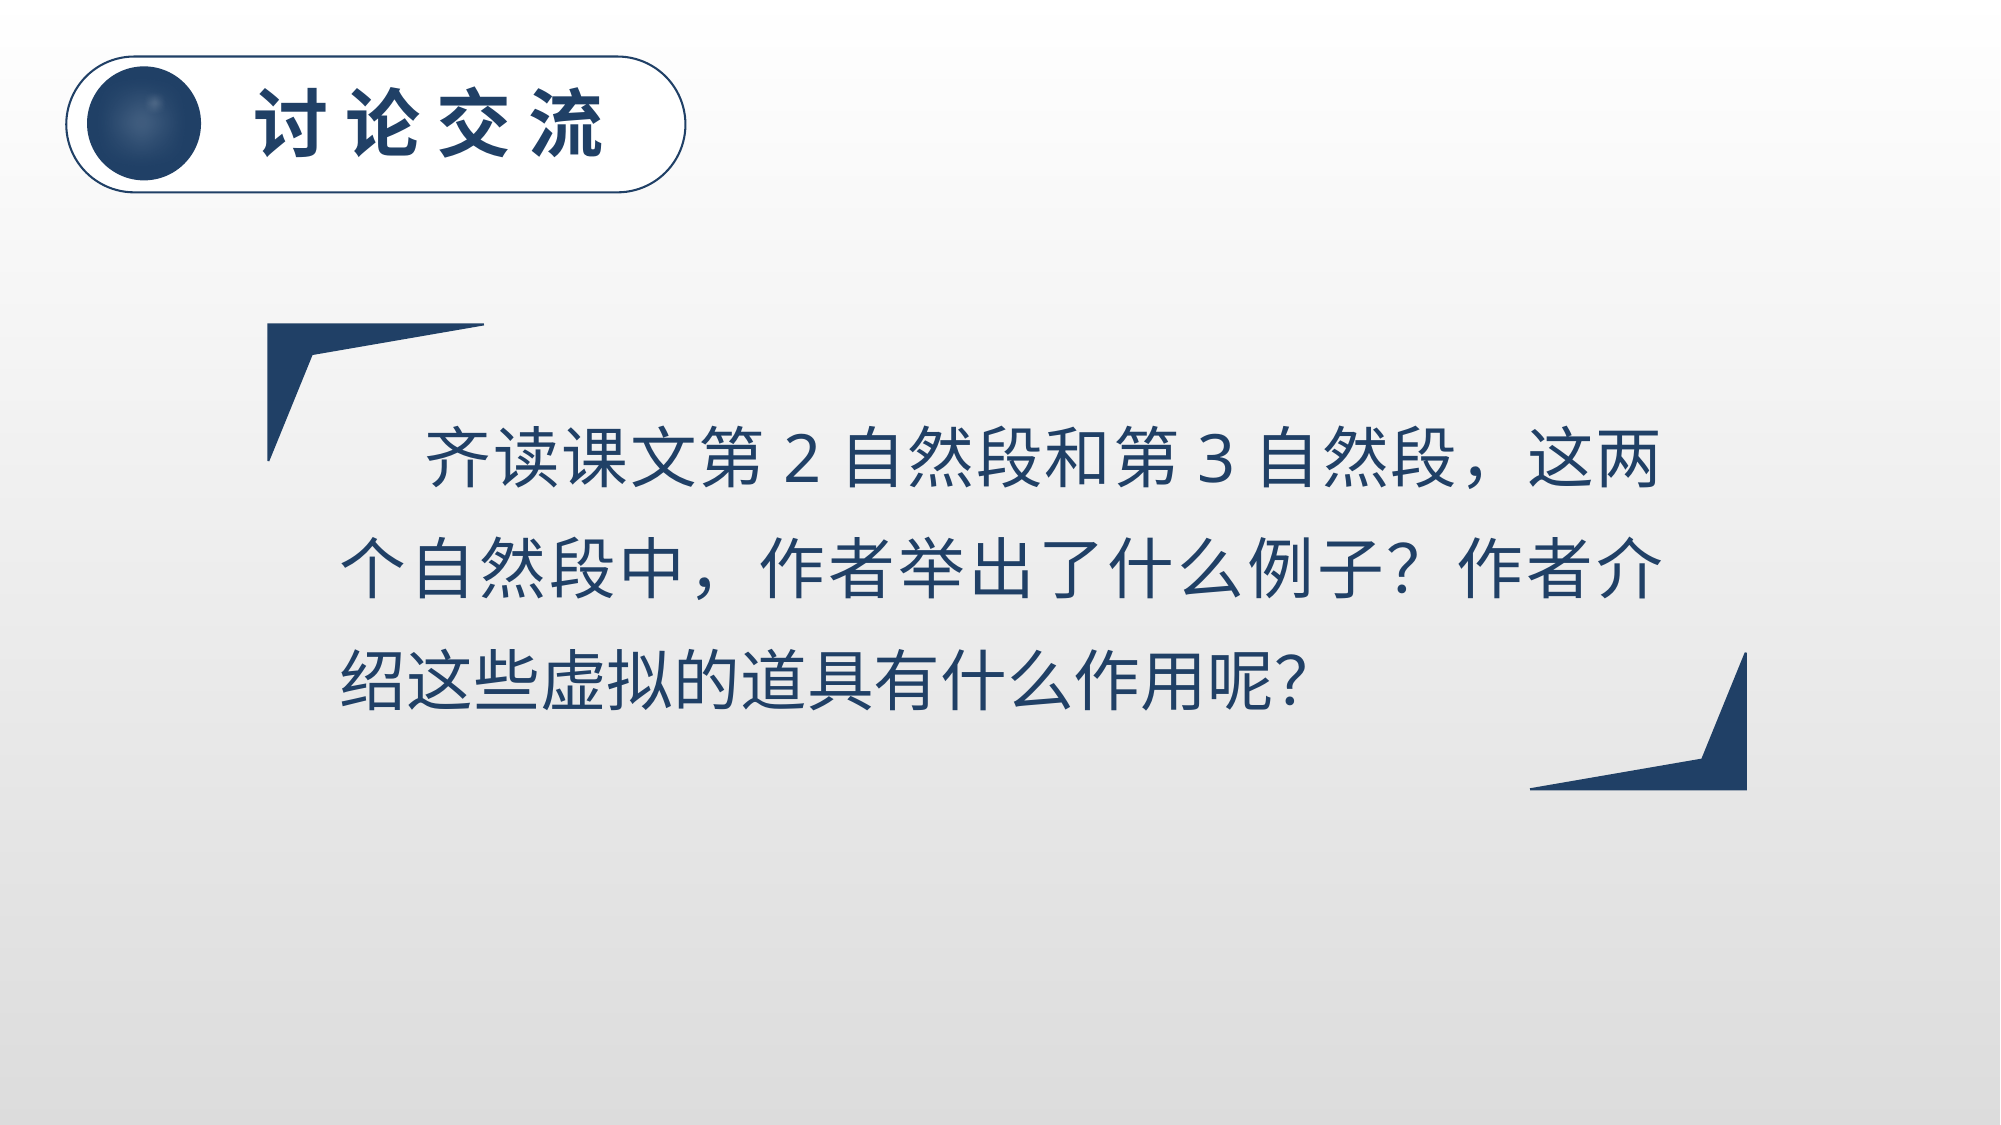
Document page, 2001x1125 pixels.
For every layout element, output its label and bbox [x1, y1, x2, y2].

text_box [66, 53, 686, 193]
text_box [268, 324, 1746, 790]
